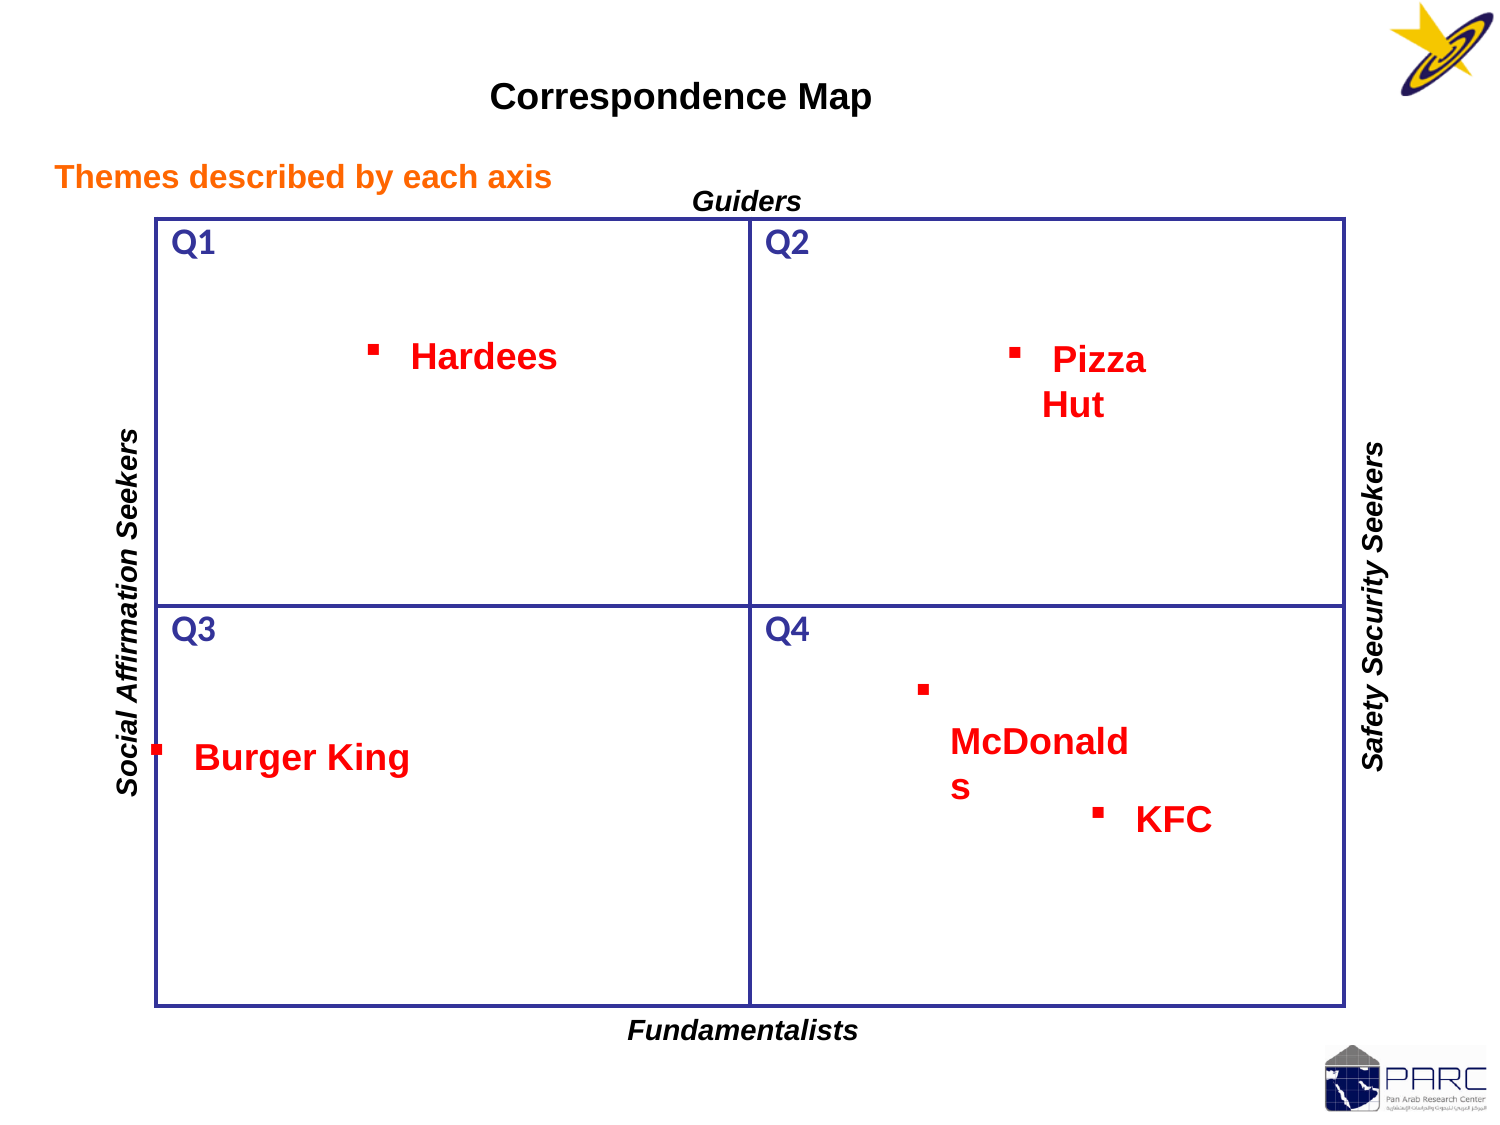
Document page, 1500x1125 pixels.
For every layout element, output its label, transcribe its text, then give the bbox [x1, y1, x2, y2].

text_box KFC [1074, 787, 1313, 848]
table_header Q1 [158, 221, 748, 604]
text_box Pizza Hut [991, 327, 1230, 432]
text_box Guiders [677, 174, 915, 225]
picture [1320, 1045, 1494, 1118]
text_box Social Affirmation Seekers [100, 325, 150, 901]
text_box Safety Security Seekers [1345, 287, 1396, 788]
table_cell Q3 [158, 608, 748, 1004]
text_box Correspondence Map [262, 64, 1100, 125]
text_box McDonalds [900, 664, 1163, 815]
text_box Hardees [349, 324, 588, 385]
text_box Themes described by each axis [39, 147, 727, 203]
table_header Q2 [752, 221, 1342, 604]
table_cell Q4 [752, 608, 1342, 1004]
text_box Burger King [133, 725, 525, 785]
picture [1385, 0, 1498, 100]
text_box Fundamentalists [612, 1004, 980, 1054]
